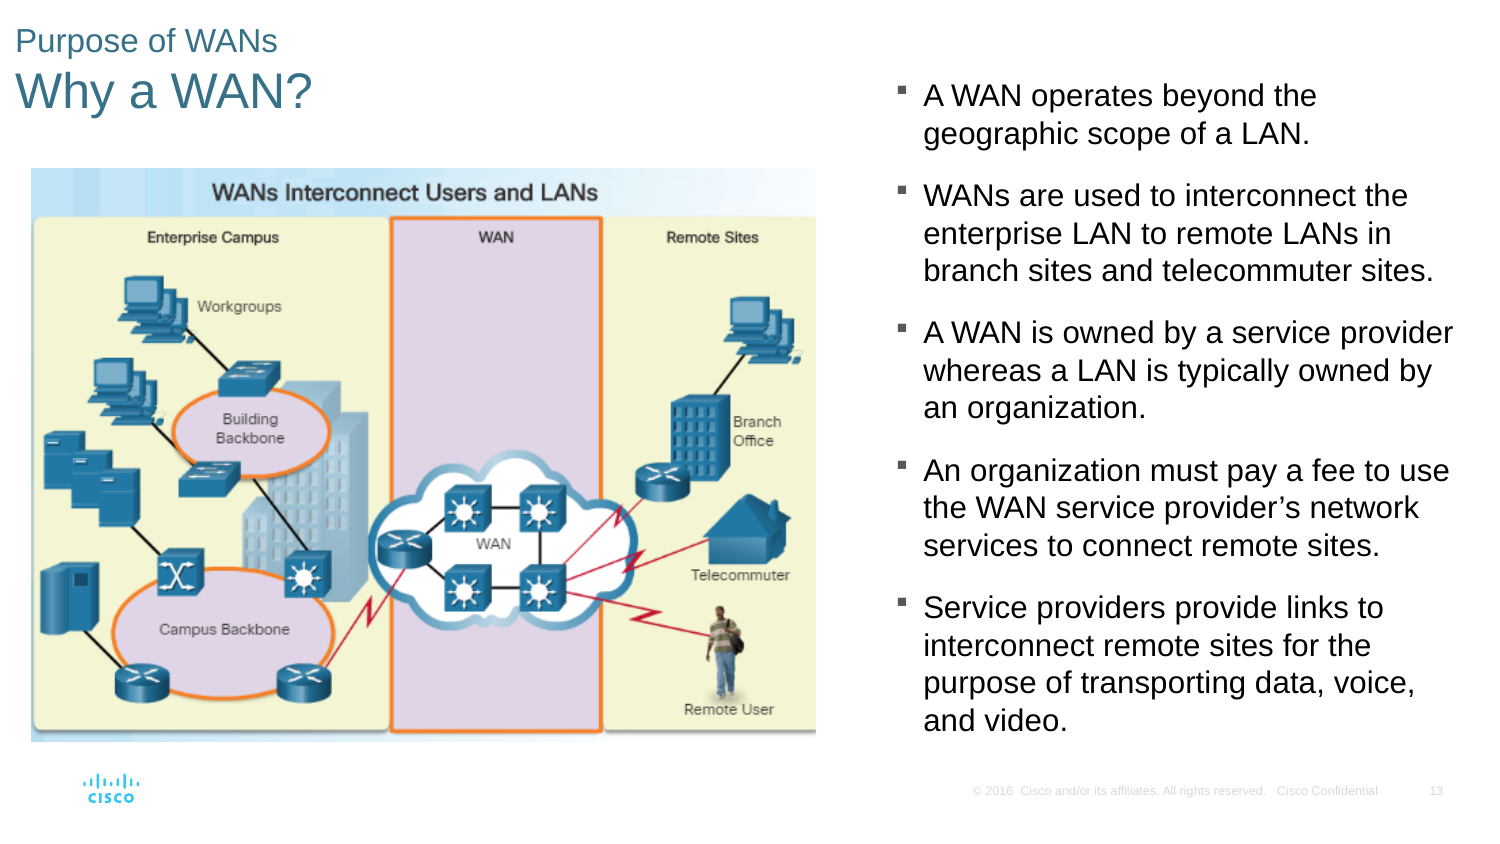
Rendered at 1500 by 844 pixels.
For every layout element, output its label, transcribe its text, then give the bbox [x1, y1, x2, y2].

title Purpose of WANs Why a WAN? [0, 6, 847, 131]
picture [30, 168, 816, 742]
list A WAN operates beyond the geographic scope of a LAN. WANs are used to interconnect the enterprise LAN to remote LANs in branch sites and telecommuter sites. A WAN is owned by a service provider whereas a LAN is typically owned by an organization. An organization must pay a fee to use the WAN service provider’s network services to connect remote sites. Service providers provide links to interconnect remote sites for the purpose of transporting data, voice, and video. [880, 68, 1492, 777]
